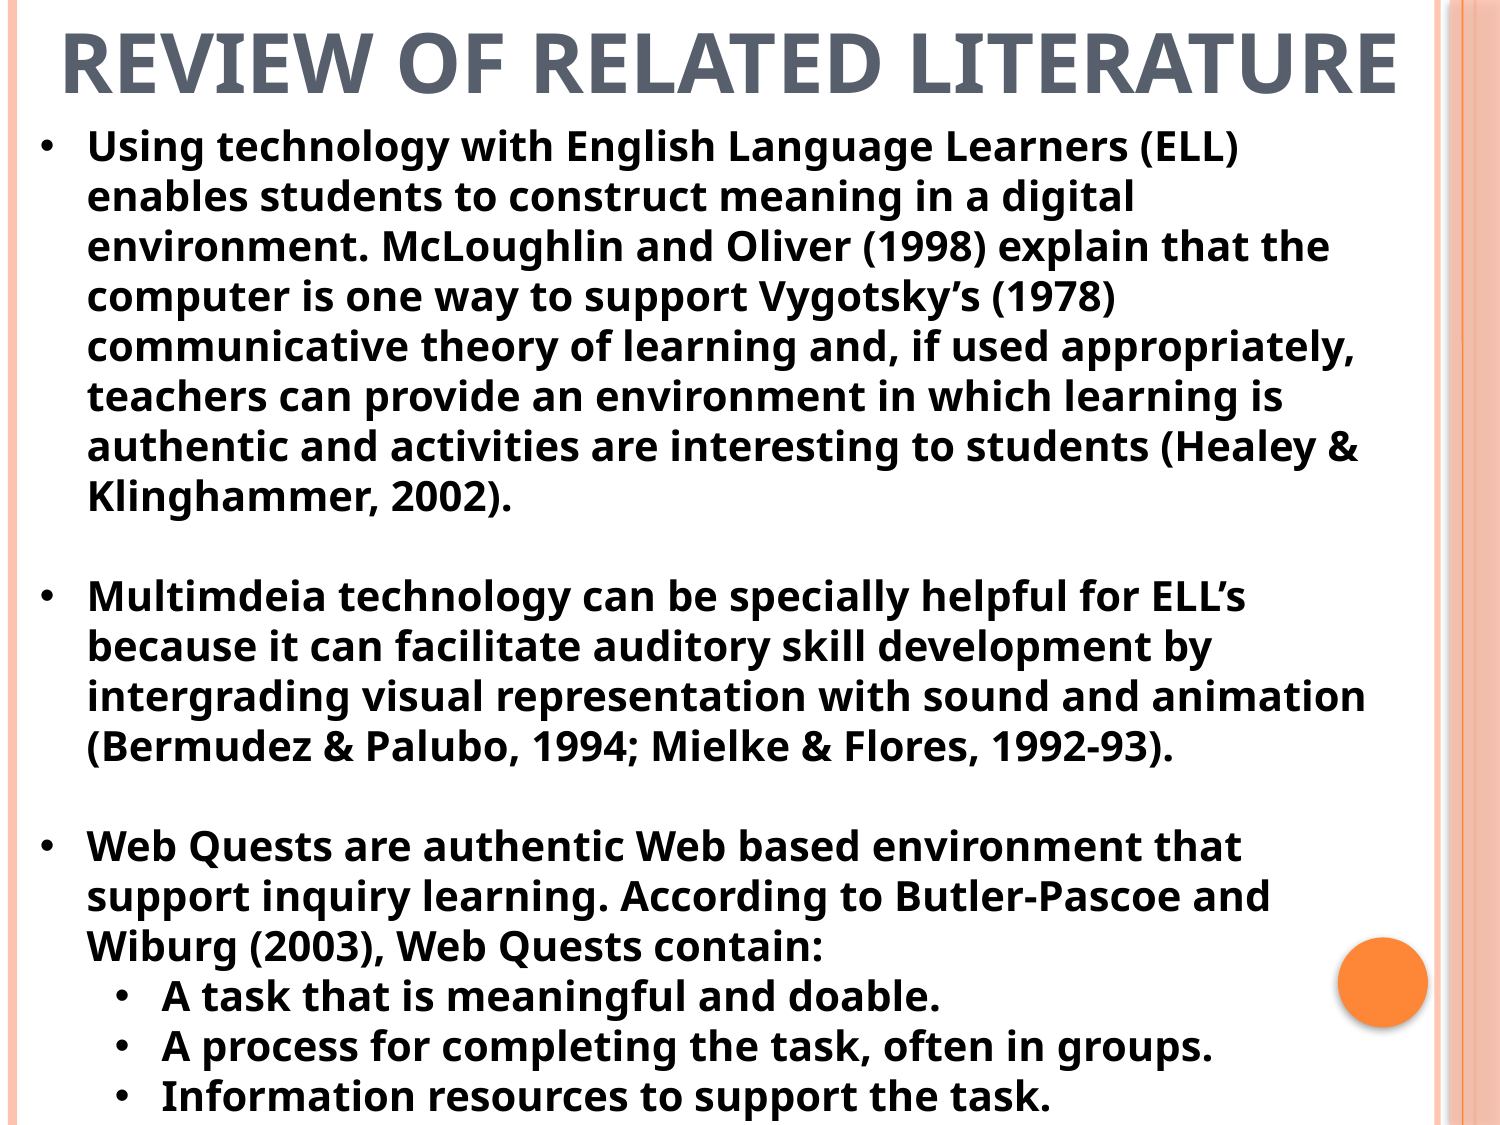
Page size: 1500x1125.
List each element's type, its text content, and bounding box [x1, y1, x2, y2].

text_box Using technology with English Language Learners (ELL) enables students to construct meaning in a digital environment. McLoughlin and Oliver (1998) explain that the computer is one way to support Vygotsky’s (1978) communicative theory of learning and, if used appropriately, teachers can provide an environment in which learning is authentic and activities are interesting to students (Healey & Klinghammer, 2002). Multimdeia technology can be specially helpful for ELL’s because it can facilitate auditory skill development by intergrading visual representation with sound and animation (Bermudez & Palubo, 1994; Mielke & Flores, 1992-93). Web Quests are authentic Web based environment that support inquiry learning. According to Butler-Pascoe and Wiburg (2003), Web Quests contain: A task that is meaningful and doable. A process for completing the task, often in groups. Information resources to support the task. Guidance on how to organize the information acquired. [24, 112, 1425, 1125]
title Review of Related Literature [30, 24, 1430, 118]
